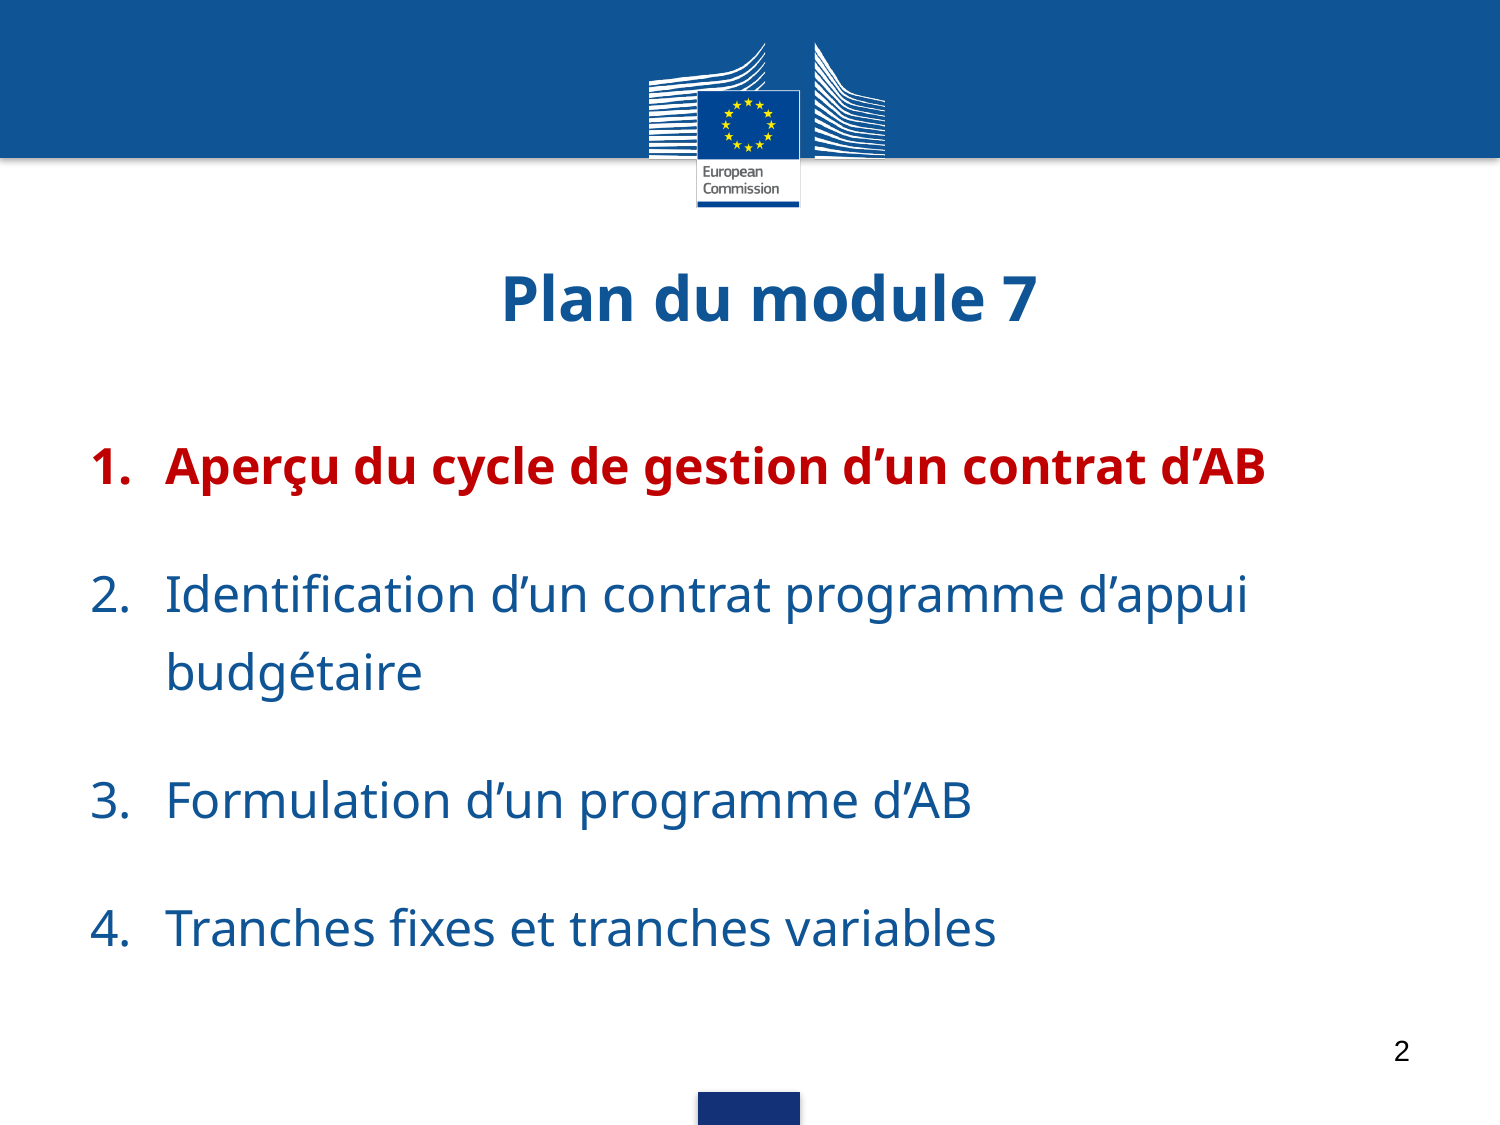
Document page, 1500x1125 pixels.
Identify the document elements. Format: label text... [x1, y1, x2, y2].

picture [649, 42, 885, 208]
list Aperçu du cycle de gestion d’un contrat d’AB Identification d’un contrat programme d’appui budgétaire Formulation d’un programme d’AB Tranches fixes et tranches variables [74, 408, 1460, 988]
slide_number 2 [1074, 1024, 1425, 1103]
title Plan du module 7 [64, 219, 1416, 374]
